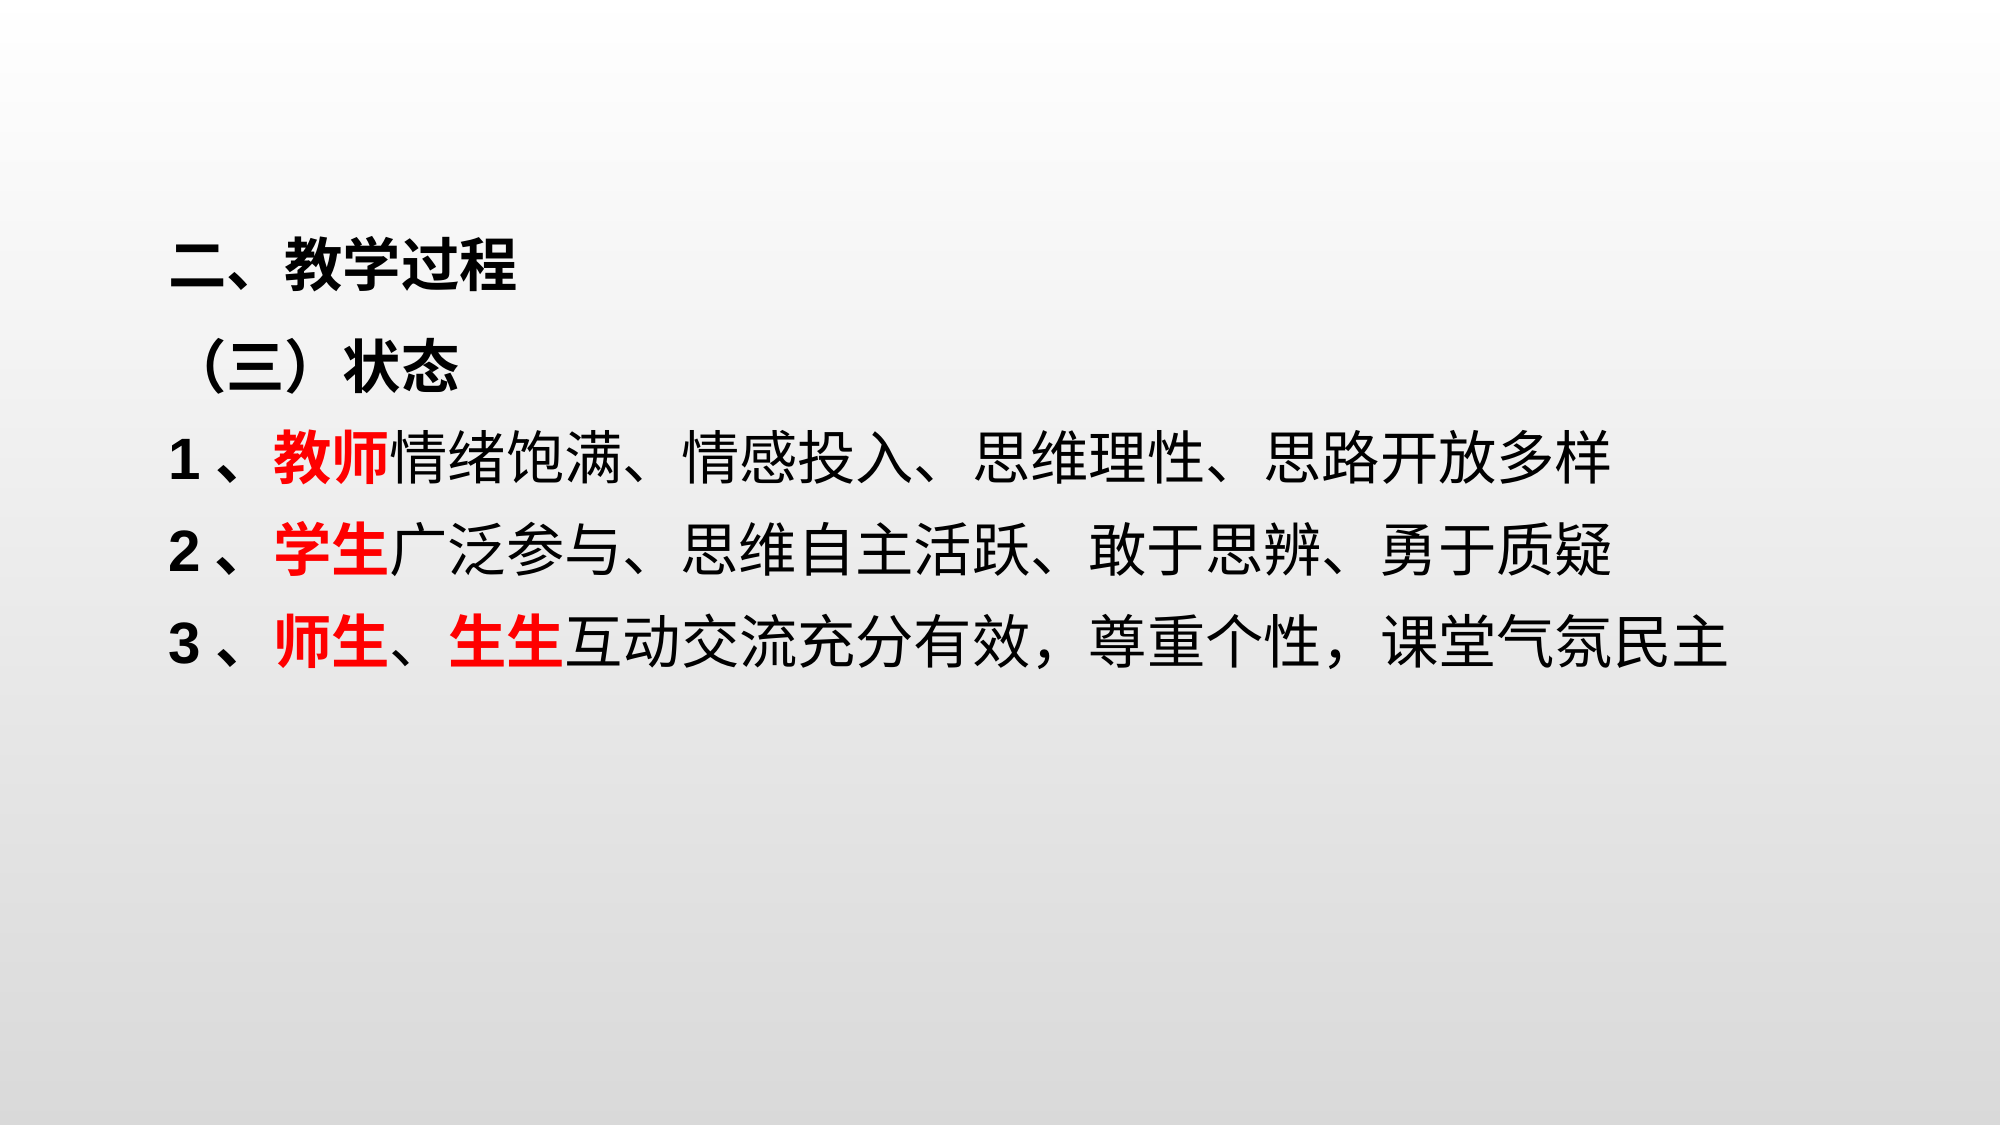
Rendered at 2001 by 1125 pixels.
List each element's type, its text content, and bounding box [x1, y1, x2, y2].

text_box （三）状态 [153, 322, 947, 408]
text_box 2、学生广泛参与、思维自主活跃、敢于思辨、勇于质疑 [153, 505, 1741, 591]
text_box 1、教师情绪饱满、情感投入、思维理性、思路开放多样 [153, 414, 1814, 499]
text_box 二、教学过程 [153, 220, 947, 306]
text_box 3、师生、生生互动交流充分有效，尊重个性，课堂气氛民主 [153, 597, 1793, 683]
